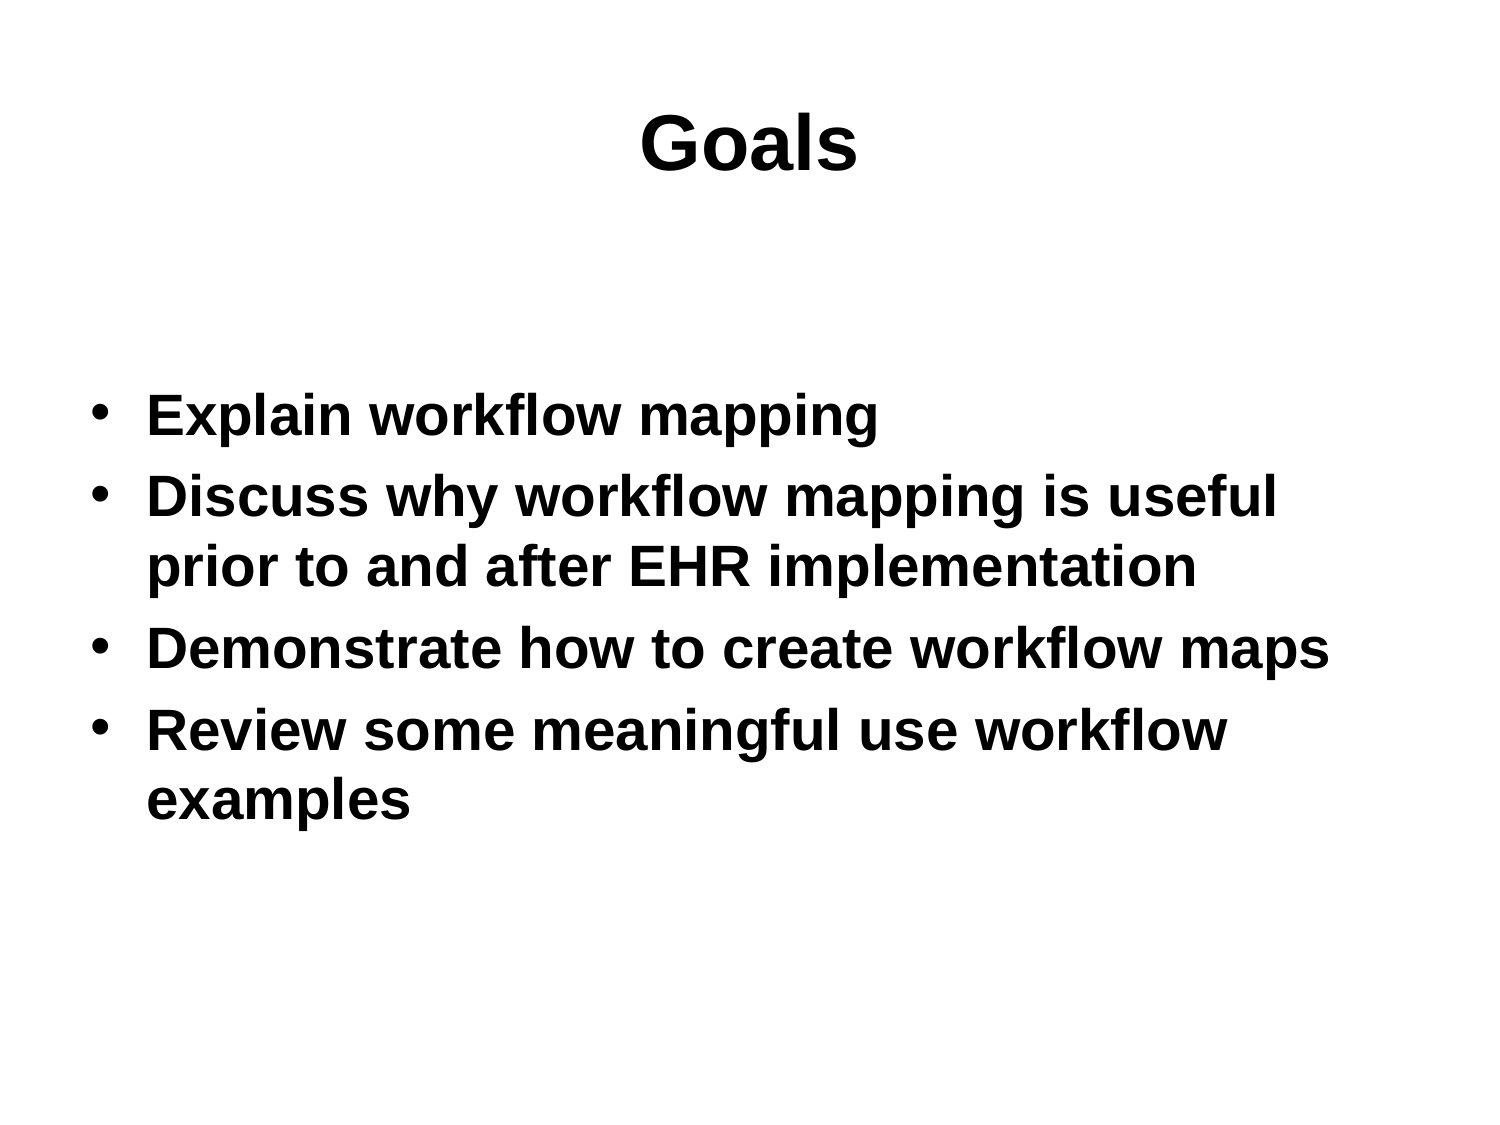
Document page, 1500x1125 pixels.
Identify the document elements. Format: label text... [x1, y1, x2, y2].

list Explain workflow mapping Discuss why workflow mapping is useful prior to and after EHR implementation Demonstrate how to create workflow maps Review some meaningful use workflow examples [74, 287, 1426, 1006]
title Goals [74, 44, 1426, 233]
